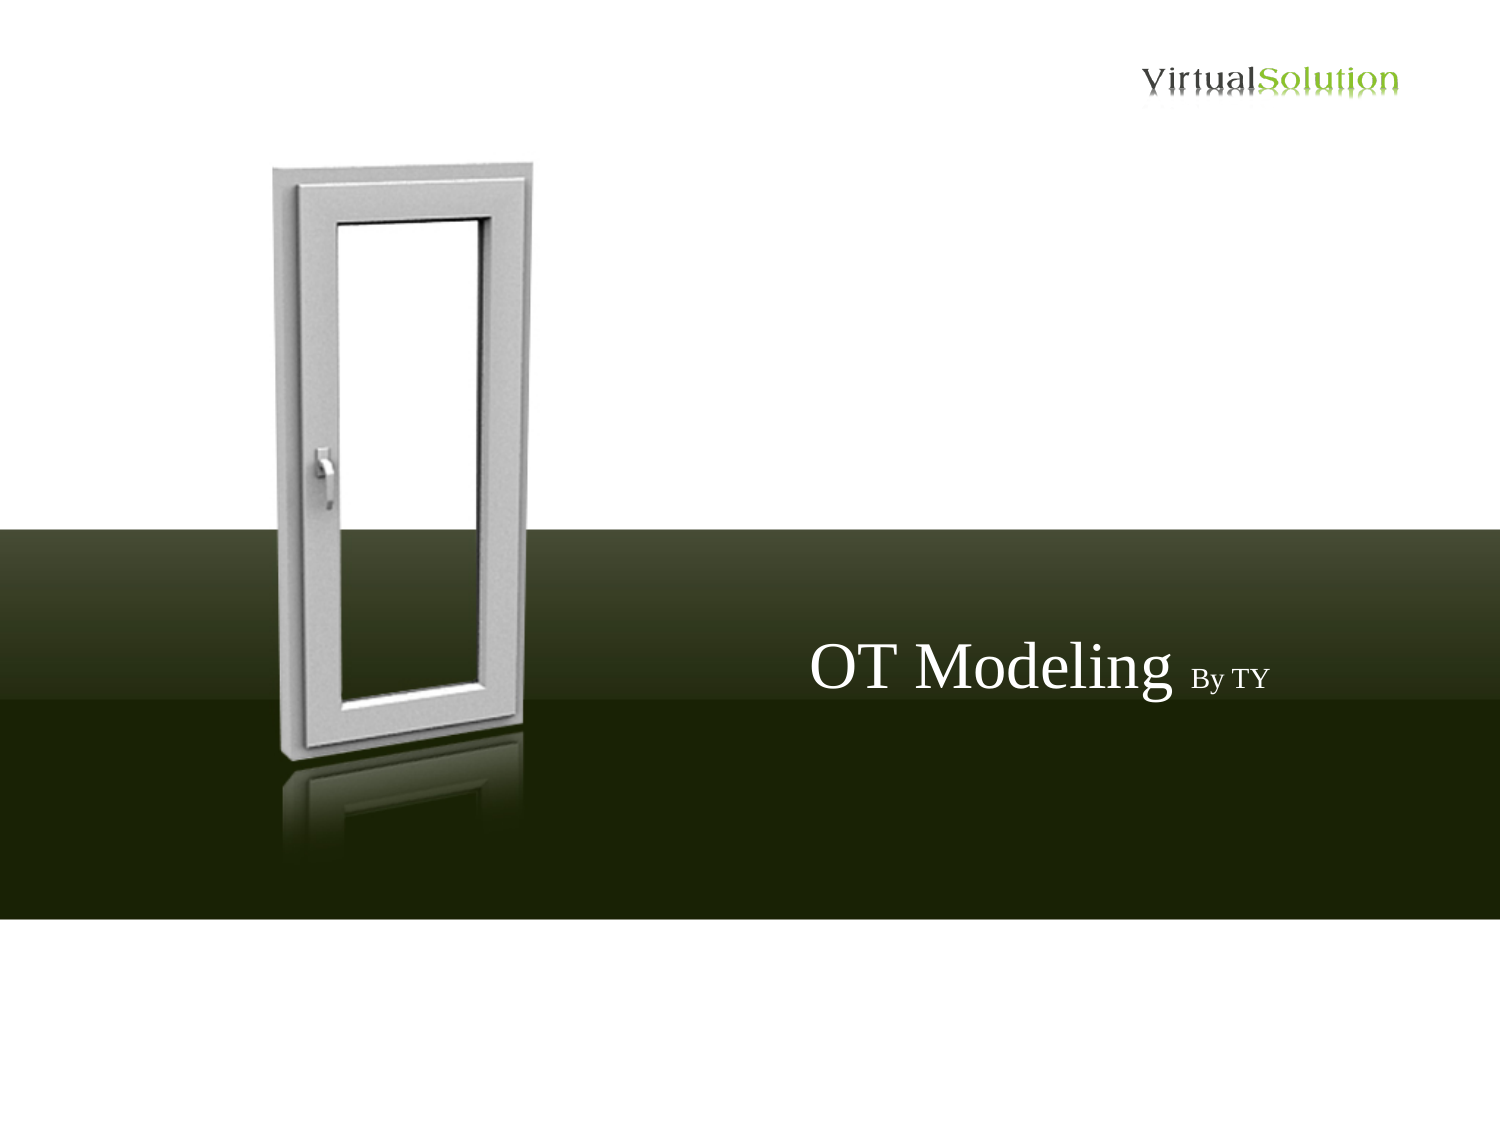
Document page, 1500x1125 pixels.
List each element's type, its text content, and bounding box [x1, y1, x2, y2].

text_box OT Modeling By TY [656, 621, 1425, 703]
picture [0, 0, 1500, 1125]
